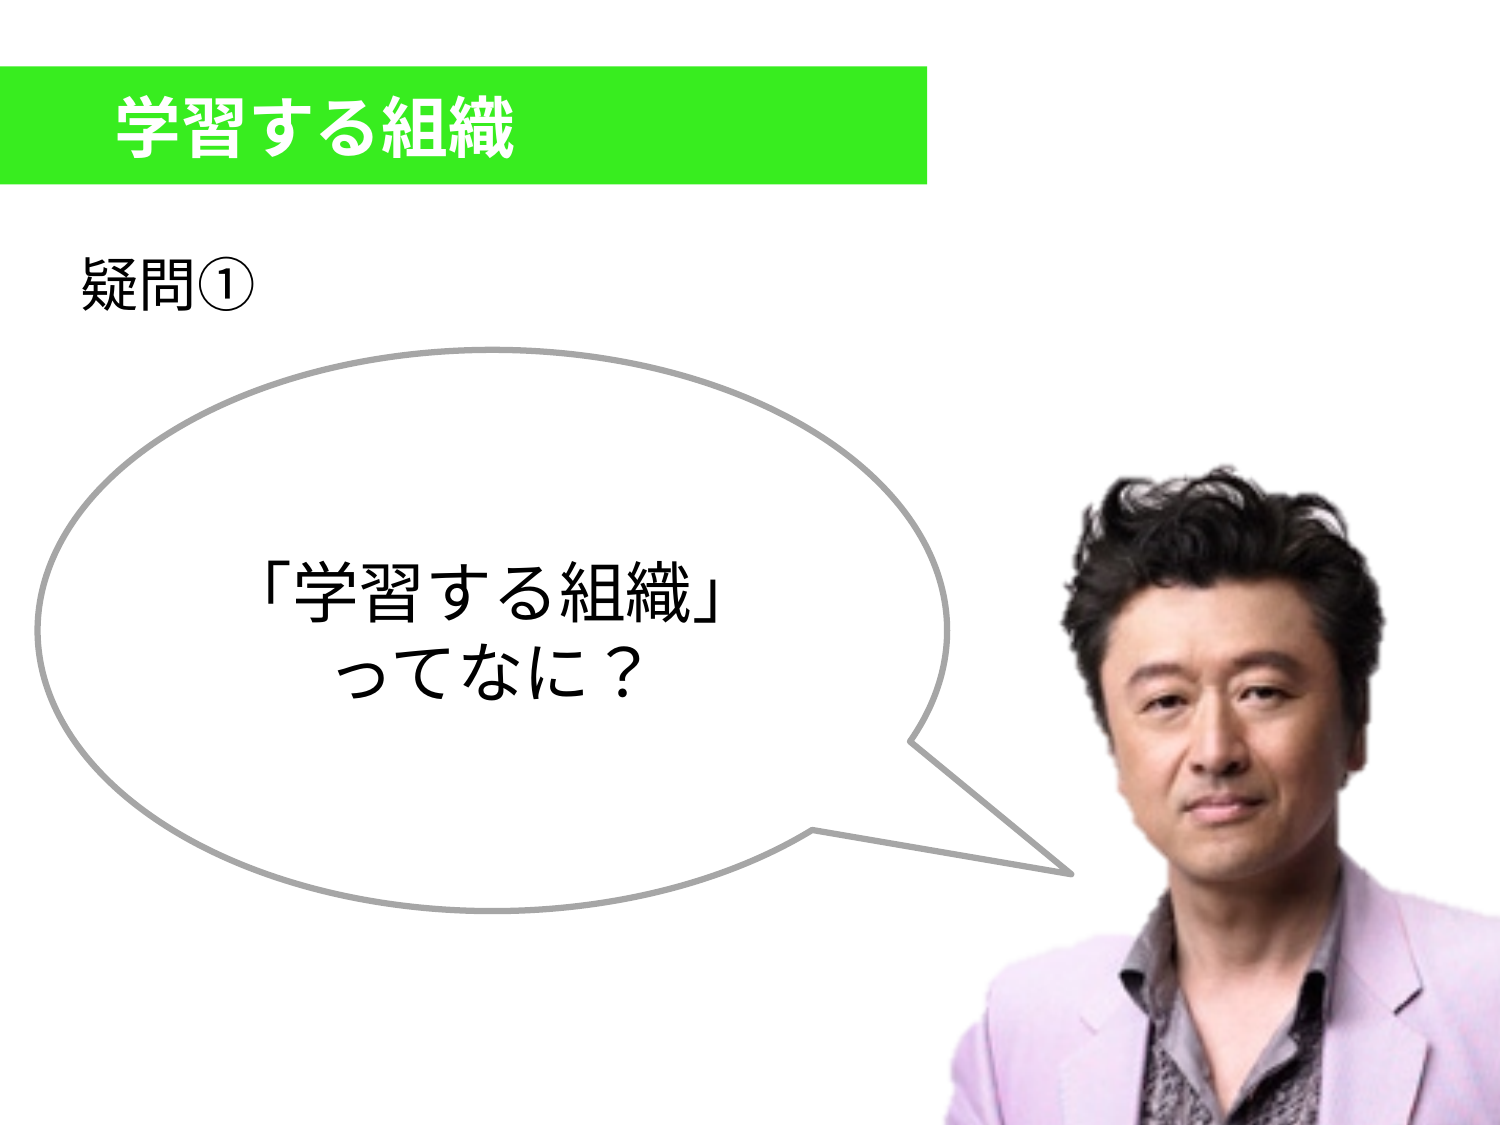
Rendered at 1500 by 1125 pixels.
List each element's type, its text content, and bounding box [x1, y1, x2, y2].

picture [926, 432, 1500, 1125]
text_box 「学習する組織」 ってなに？ [35, 347, 921, 914]
text_box 学習する組織 [0, 64, 929, 186]
text_box 疑問① [66, 240, 271, 326]
